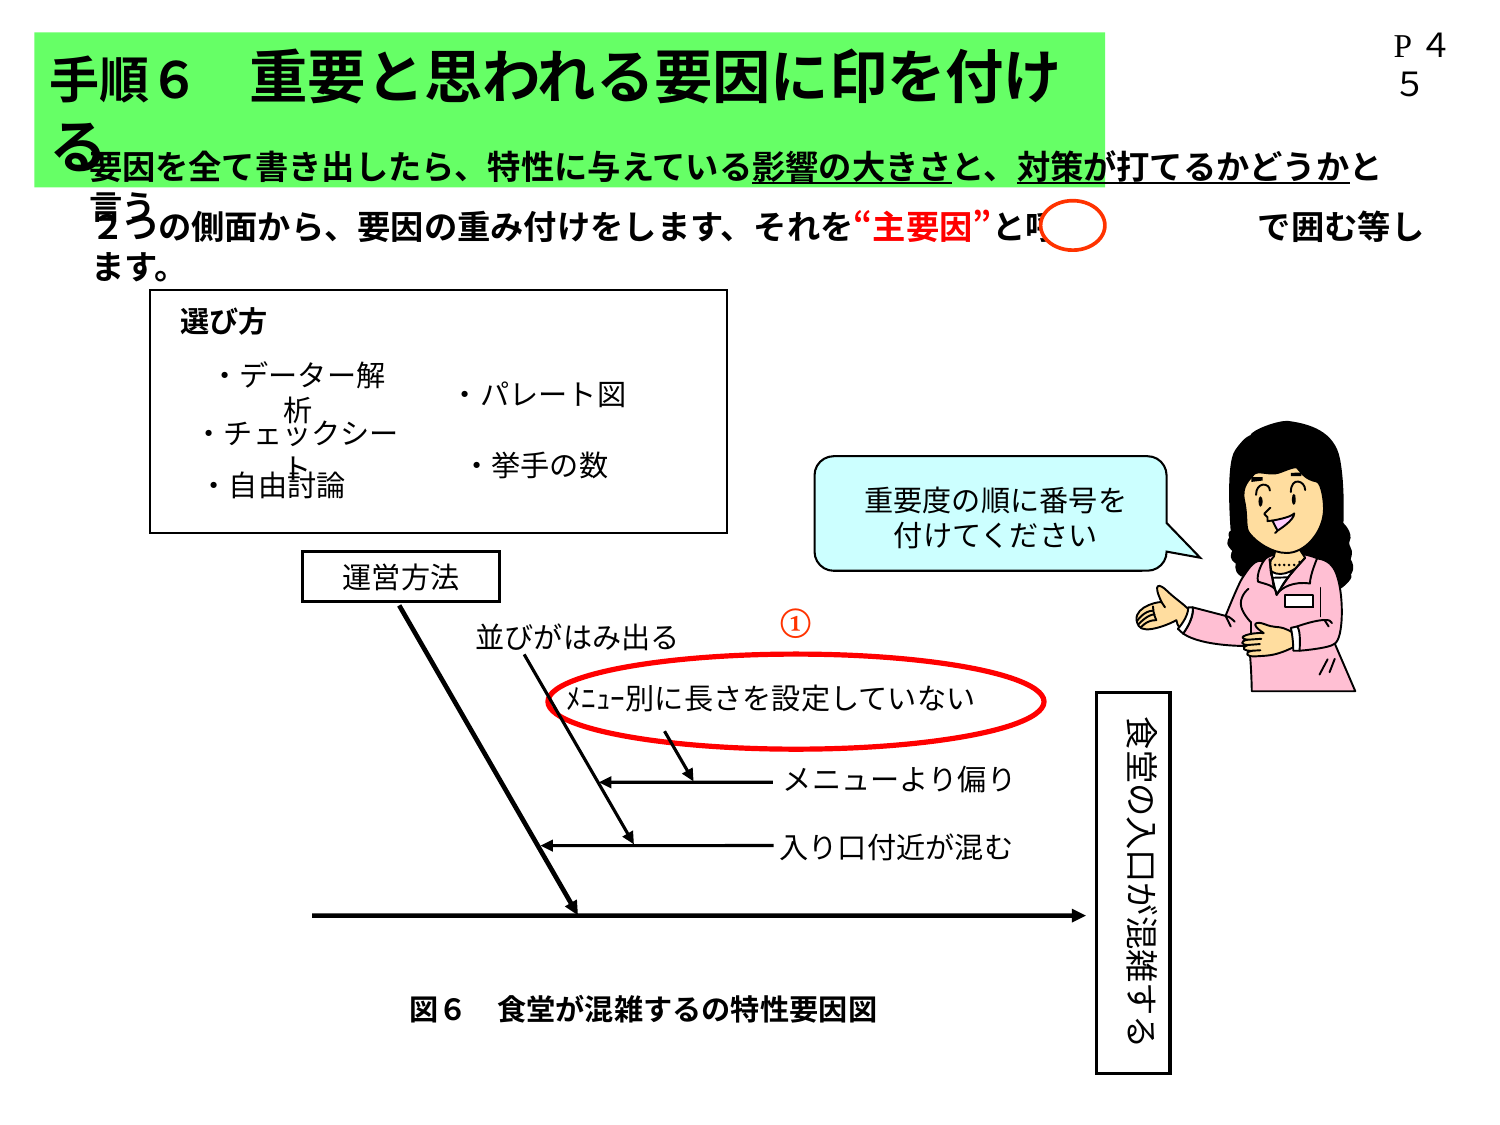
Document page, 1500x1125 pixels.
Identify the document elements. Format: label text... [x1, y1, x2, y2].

text_box 手順６ 重要と思われる要因に印を付ける [34, 32, 1106, 188]
text_box P４５ [1378, 16, 1500, 111]
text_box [301, 551, 1171, 1074]
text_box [149, 289, 728, 534]
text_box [727, 419, 1357, 693]
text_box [74, 138, 1443, 750]
